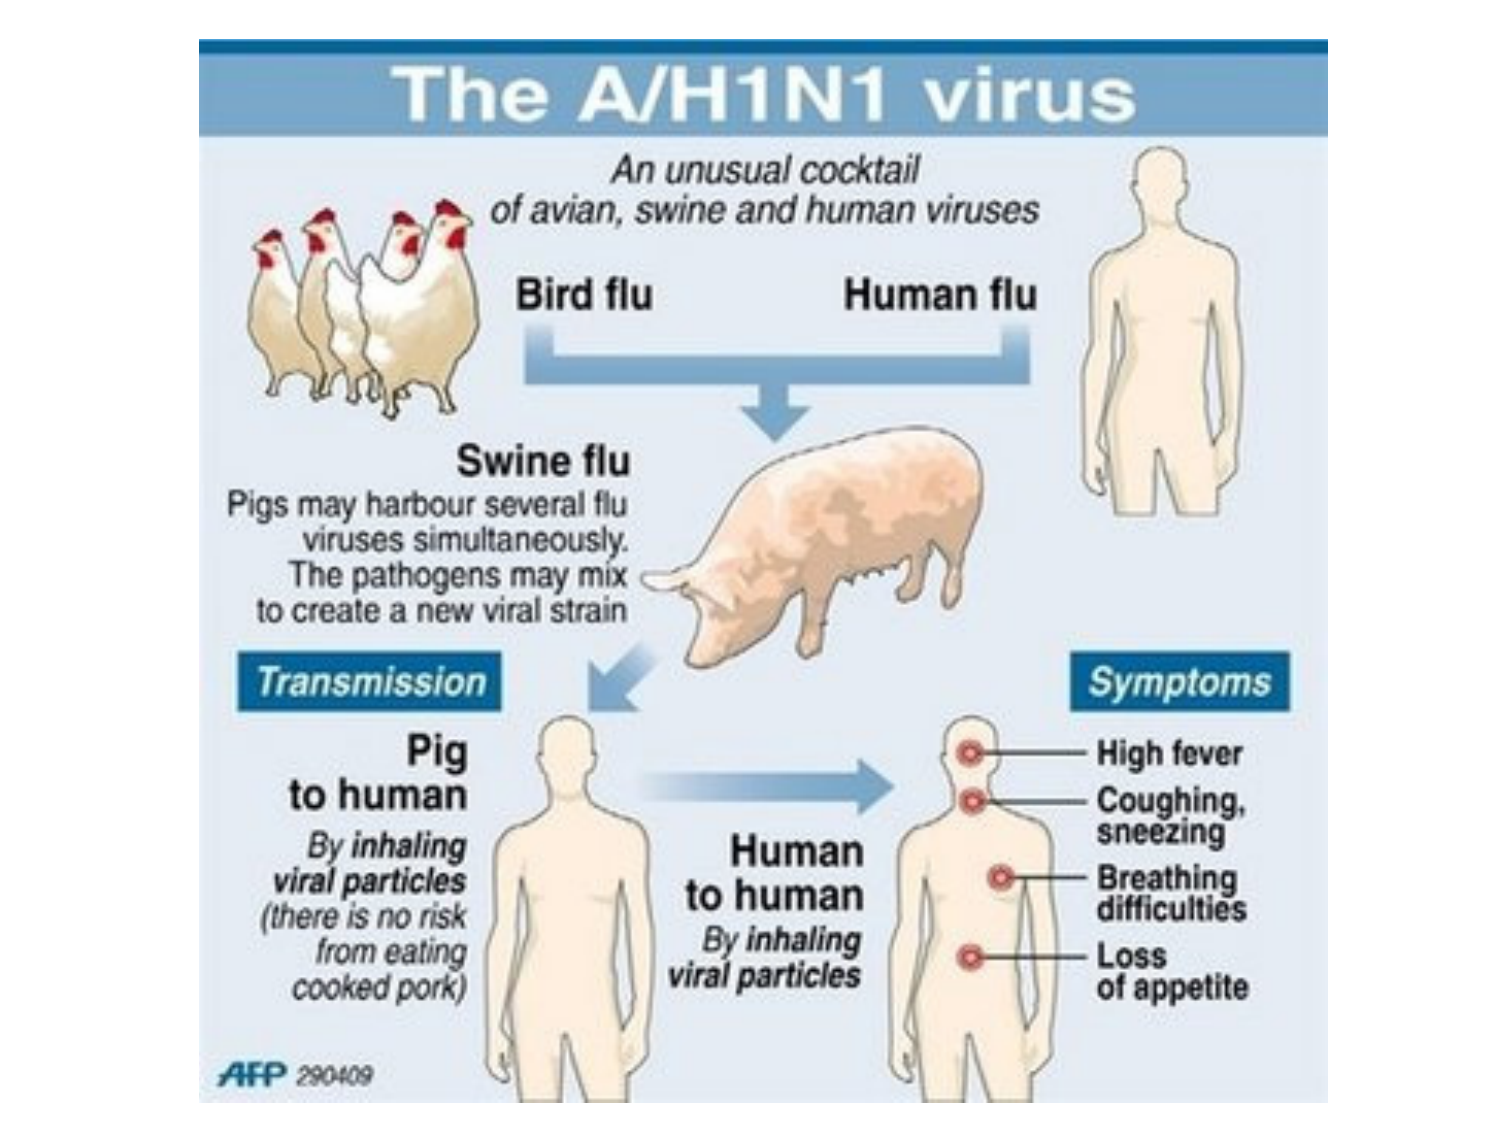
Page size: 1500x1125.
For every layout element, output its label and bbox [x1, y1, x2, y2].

list [198, 39, 1328, 1104]
